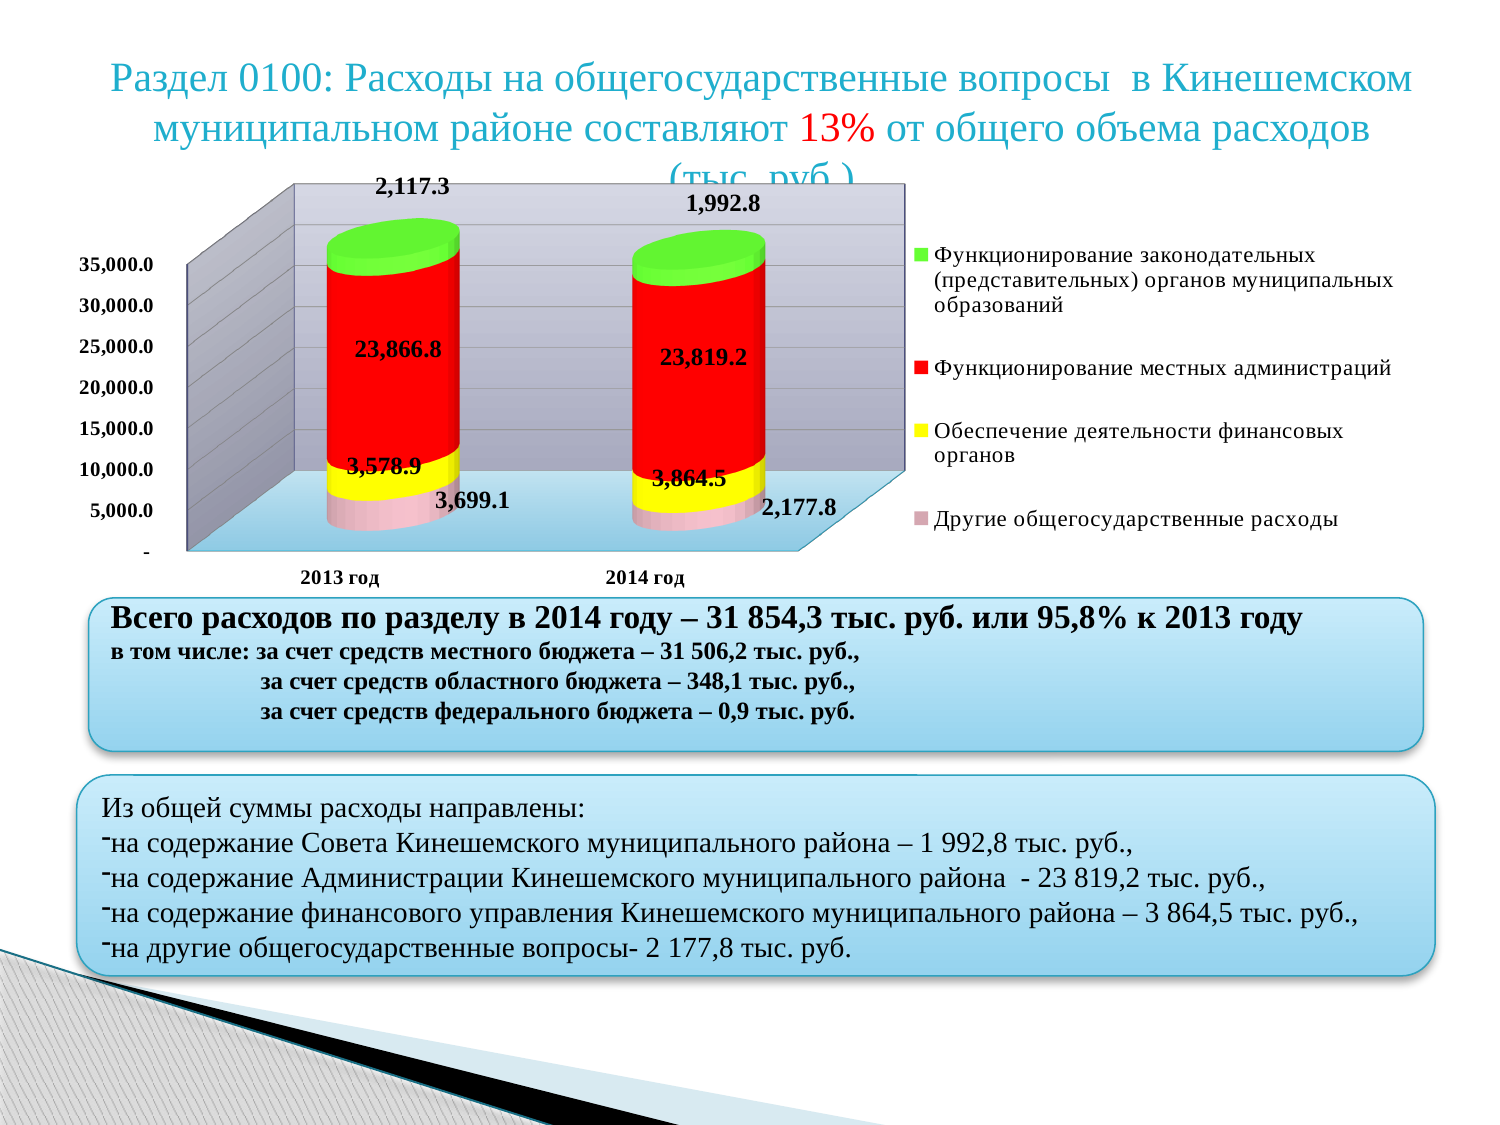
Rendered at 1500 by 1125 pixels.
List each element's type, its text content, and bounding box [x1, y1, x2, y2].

text_box Из общей суммы расходы направлены: на содержание Совета Кинешемского муниципального района – 1 992,8 тыс. руб., на содержание Администрации Кинешемского муниципального района - 23 819,2 тыс. руб., на содержание финансового управления Кинешемского муниципального района – 3 864,5 тыс. руб., на другие общегосударственные вопросы- 2 177,8 тыс. руб. [75, 774, 1436, 977]
text_box Раздел 0100: Расходы на общегосударственные вопросы в Кинешемском муниципальном районе составляют 13% от общего объема расходов (тыс. руб.) [88, 42, 1436, 172]
chart [41, 172, 1448, 599]
text_box Всего расходов по разделу в 2014 году – 31 854,3 тыс. руб. или 95,8% к 2013 году в том числе: за счет средств местного бюджета – 31 506,2 тыс. руб., за счет средств областного бюджета – 348,1 тыс. руб., за счет средств федерального бюджета – 0,9 тыс. руб. [87, 611, 1425, 753]
